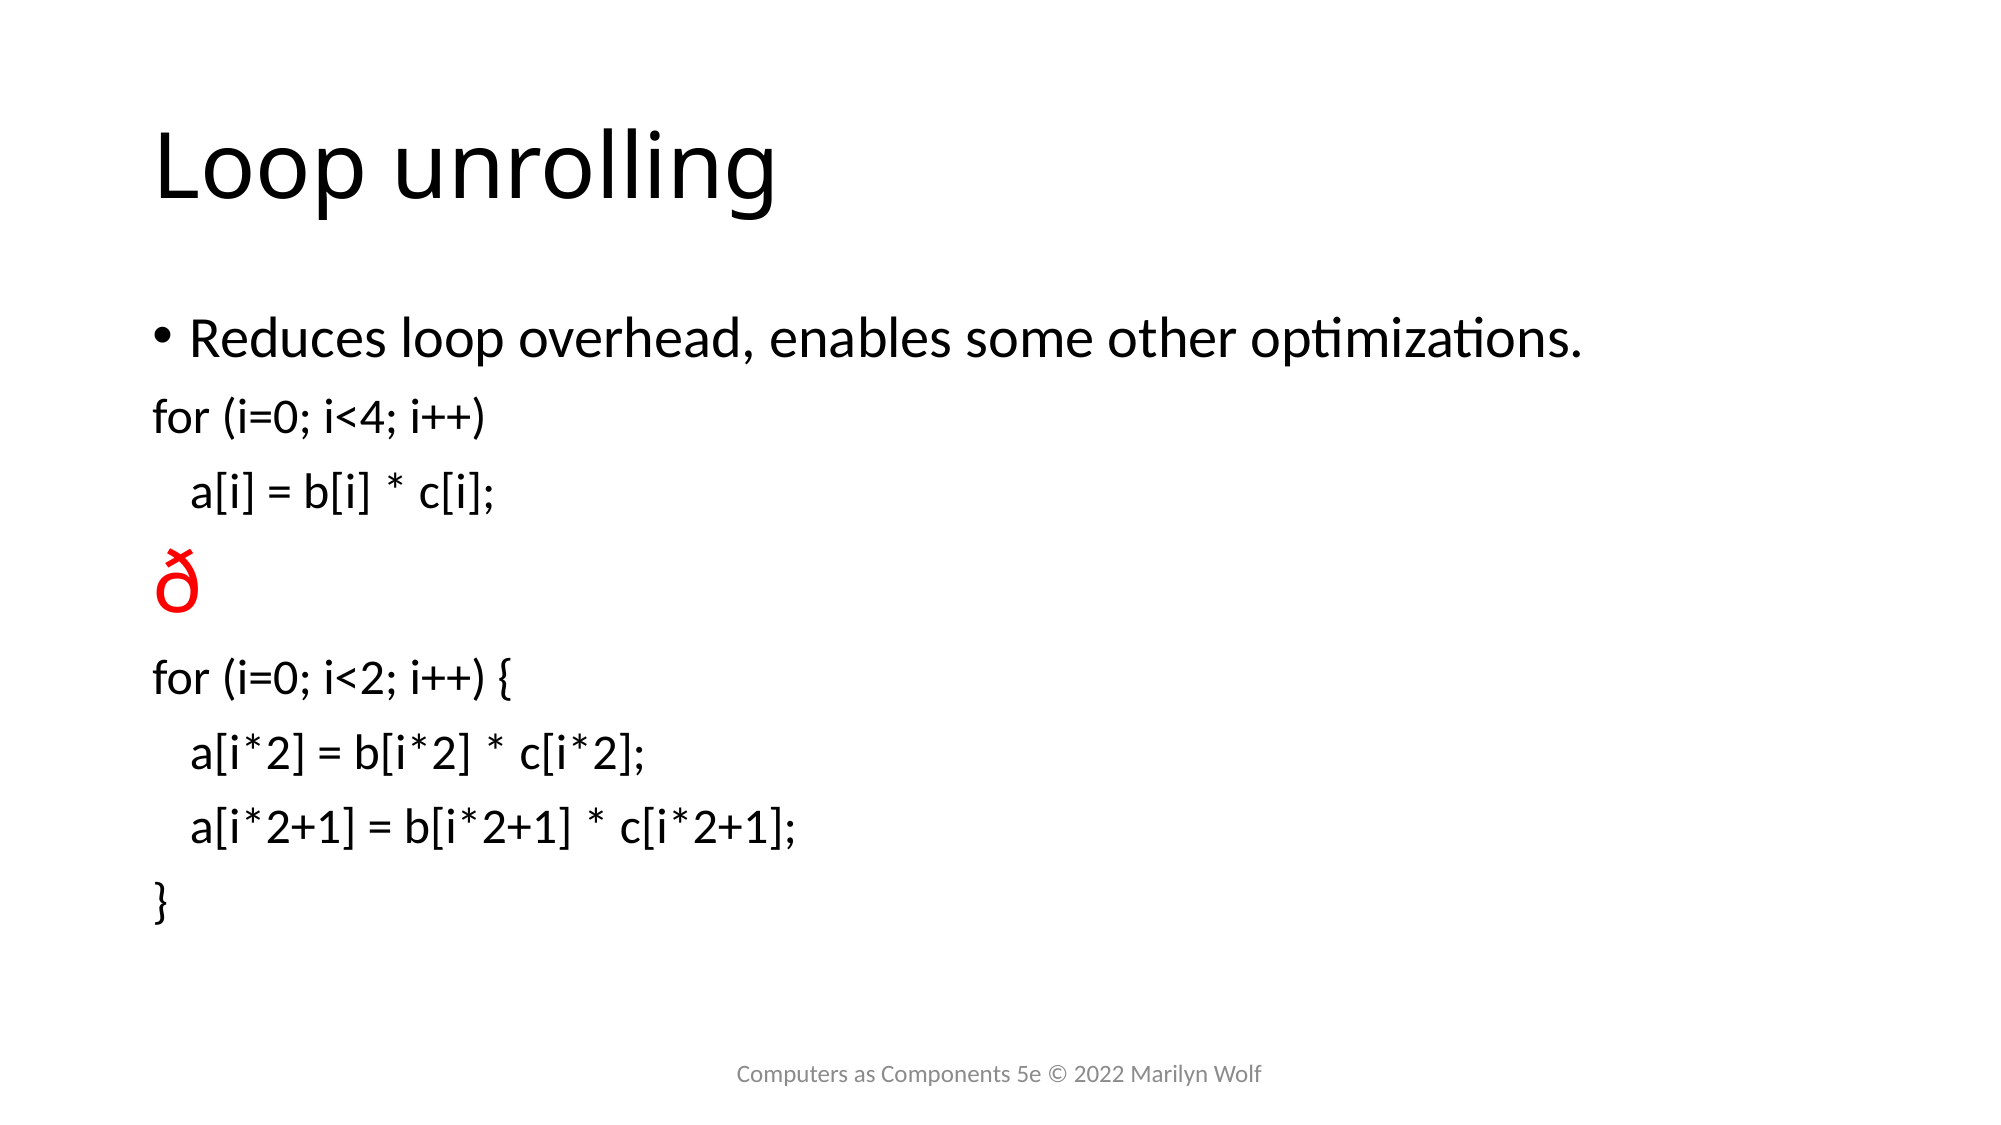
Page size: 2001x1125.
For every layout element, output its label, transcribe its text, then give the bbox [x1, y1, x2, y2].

list Reduces loop overhead, enables some other optimizations. for (i=0; i<4; i++) a[i] = b[i] * c[i]; ð for (i=0; i<2; i++) { a[i*2] = b[i*2] * c[i*2]; a[i*2+1] = b[i*2+1] * c[i*2+1]; } [137, 299, 1863, 1014]
title Loop unrolling [137, 59, 1863, 278]
footer Computers as Components 5e © 2022 Marilyn Wolf [662, 1042, 1338, 1103]
